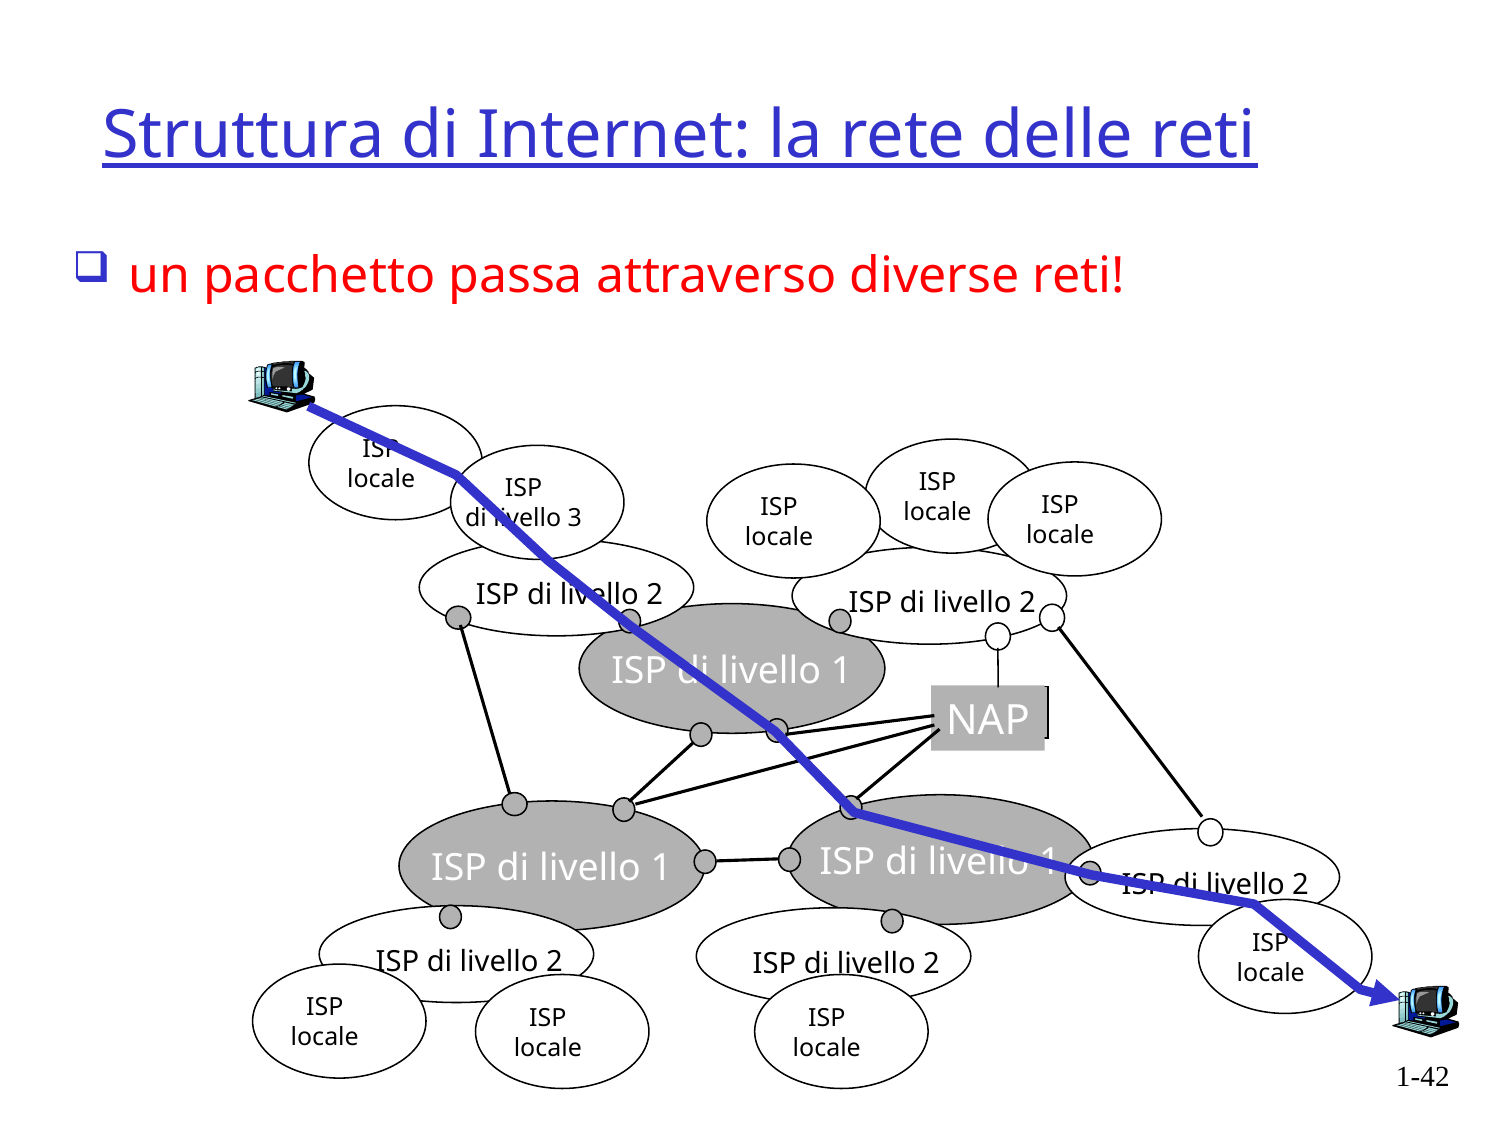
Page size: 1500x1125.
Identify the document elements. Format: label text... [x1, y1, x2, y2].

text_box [754, 974, 928, 1089]
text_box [308, 405, 483, 520]
text_box [1376, 986, 1386, 997]
picture [1391, 985, 1461, 1038]
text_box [318, 538, 1340, 1005]
list un pacchetto passa attraverso diverse reti! [57, 234, 1443, 358]
slide_number 1-42 [1362, 1049, 1465, 1125]
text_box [1198, 899, 1372, 1014]
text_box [864, 438, 1039, 554]
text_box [475, 974, 649, 1089]
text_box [706, 463, 881, 579]
title Struttura di Internet: la rete delle reti [87, 37, 1416, 226]
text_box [987, 461, 1162, 576]
picture [247, 360, 317, 413]
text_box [449, 445, 624, 560]
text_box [252, 963, 426, 1079]
